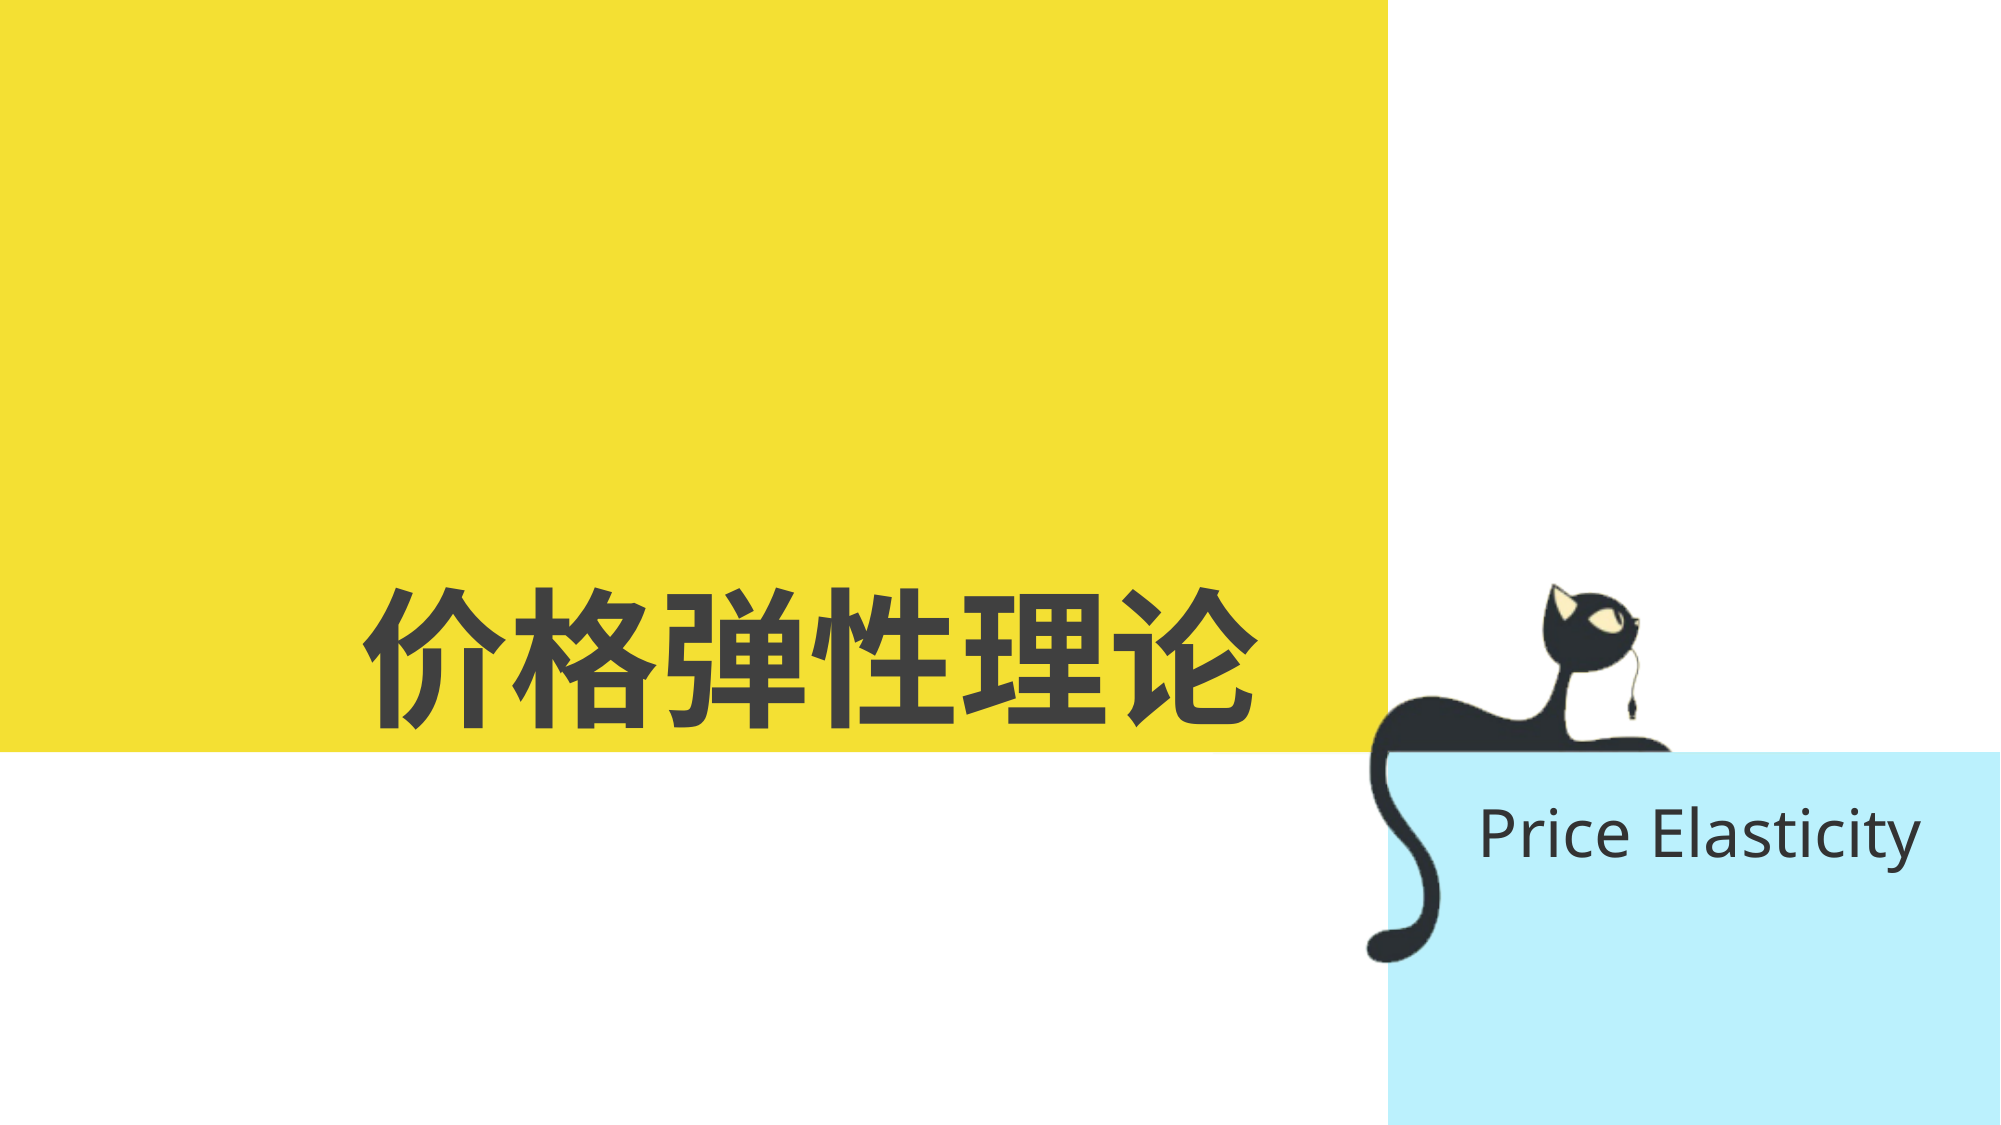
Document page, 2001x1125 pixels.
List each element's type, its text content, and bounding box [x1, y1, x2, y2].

picture [687, 286, 2000, 1125]
text_box [0, 0, 1389, 753]
text_box 价格弹性理论 [344, 378, 687, 753]
